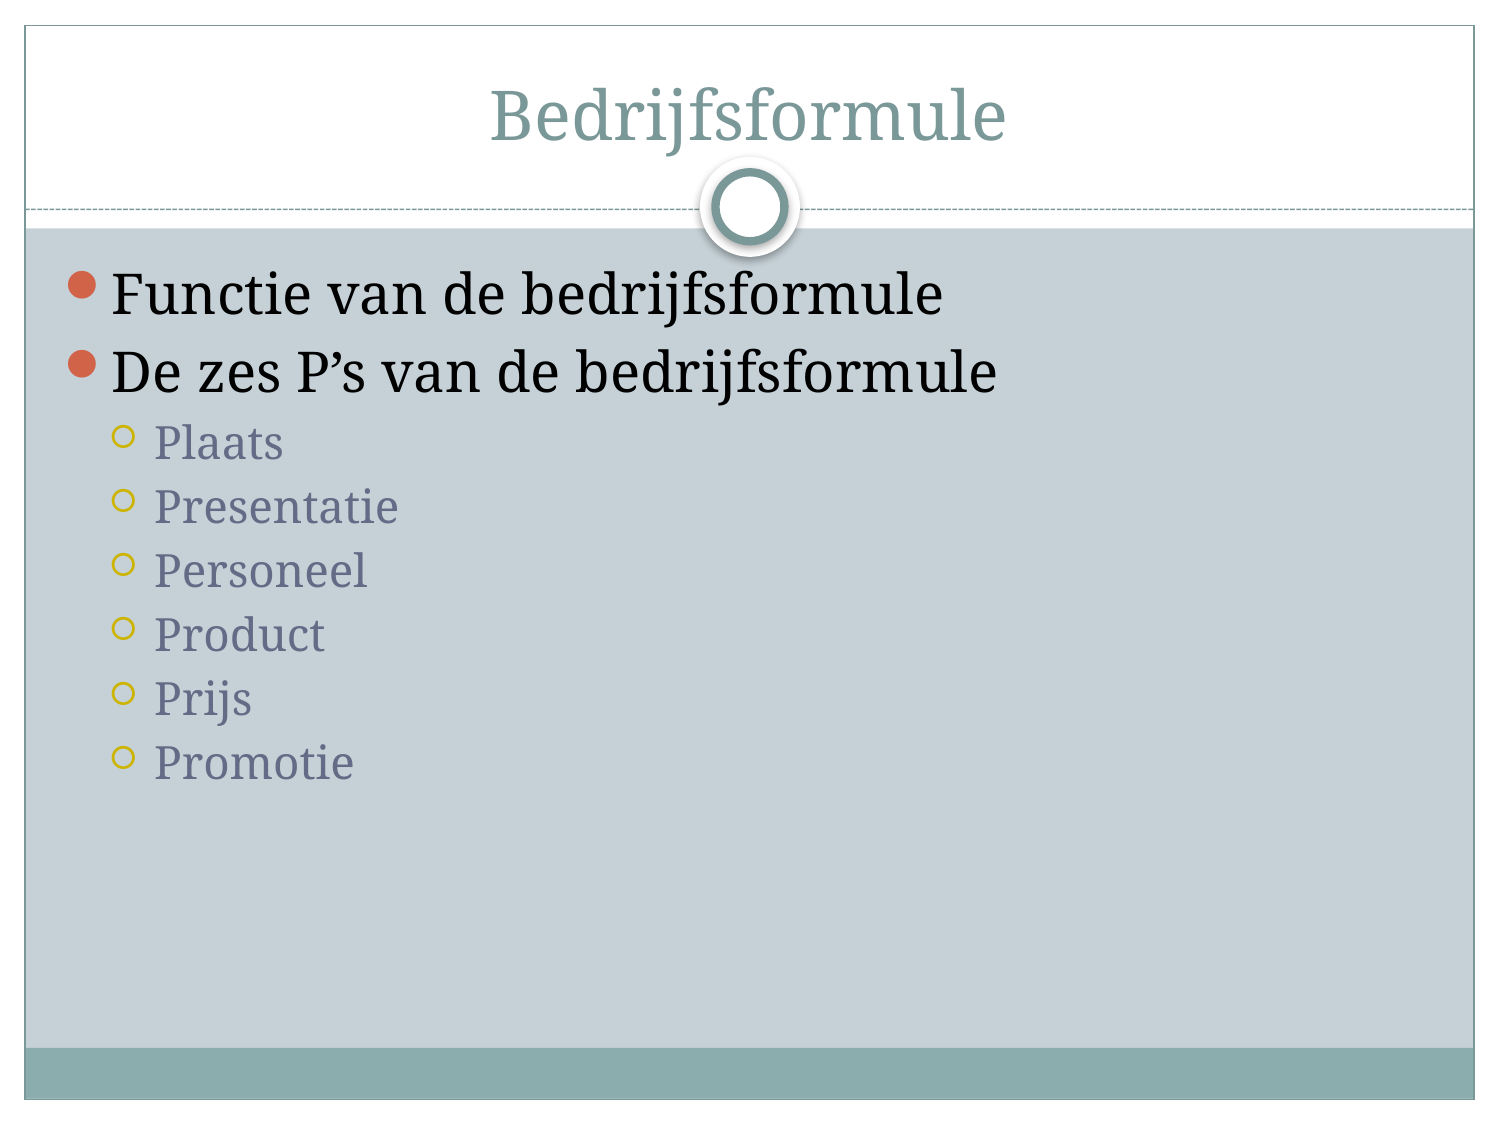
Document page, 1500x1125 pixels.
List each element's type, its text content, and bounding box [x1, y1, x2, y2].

title Bedrijfsformule [49, 37, 1450, 162]
list Functie van de bedrijfsformule De zes P’s van de bedrijfsformule Plaats Presentatie Personeel Product Prijs Promotie [49, 250, 1445, 1001]
